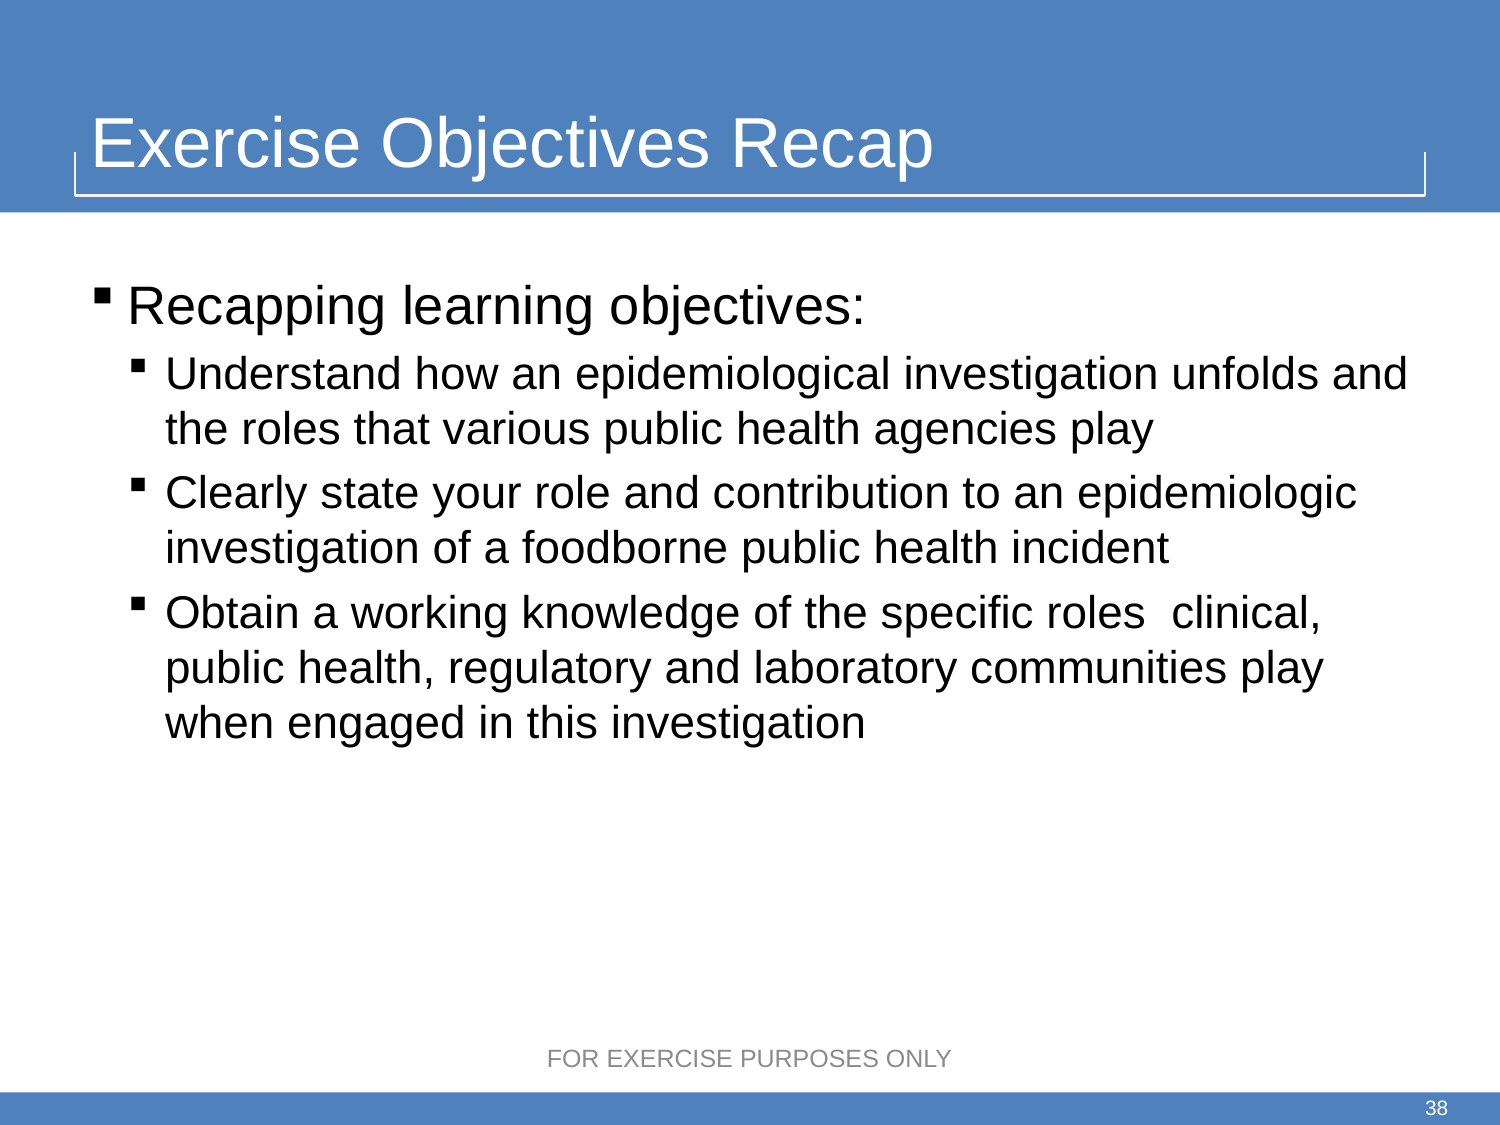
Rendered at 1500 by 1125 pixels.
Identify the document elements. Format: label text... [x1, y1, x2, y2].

title Exercise Objectives Recap [74, 44, 1426, 233]
list Recapping learning objectives: Understand how an epidemiological investigation unfolds and the roles that various public health agencies play Clearly state your role and contribution to an epidemiologic investigation of a foodborne public health incident Obtain a working knowledge of the specific roles clinical, public health, regulatory and laboratory communities play when engaged in this investigation [74, 262, 1426, 1006]
footer FOR EXERCISE PURPOSES ONLY [512, 1042, 988, 1103]
